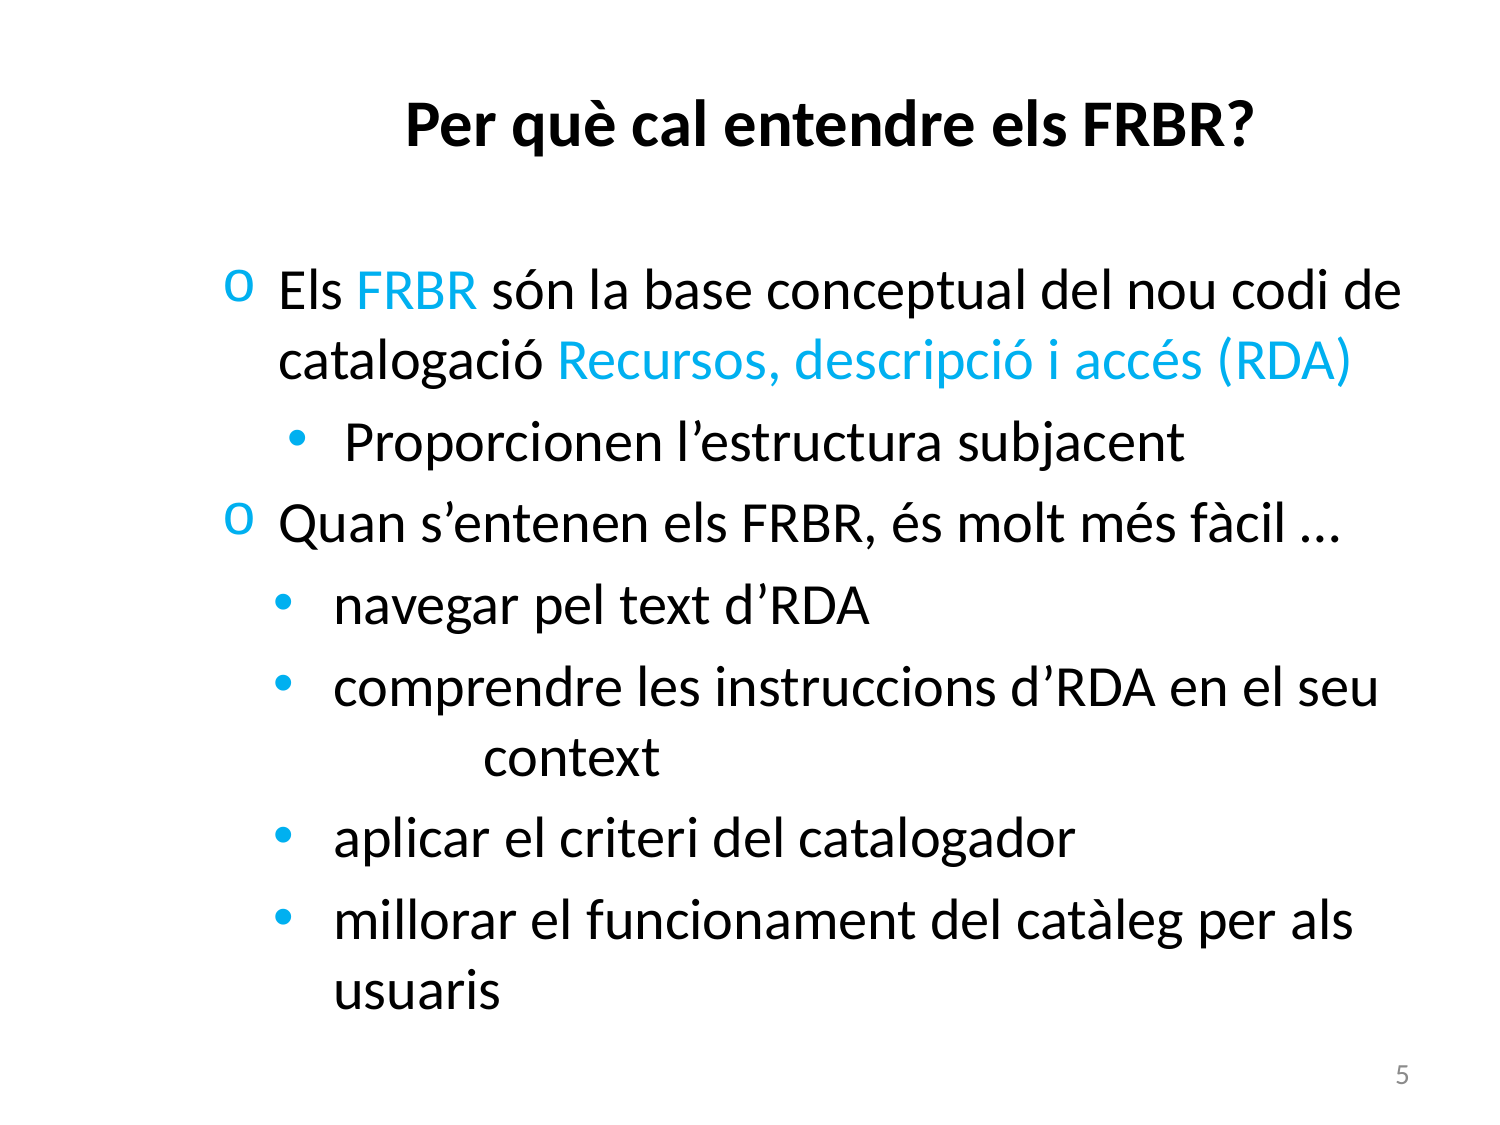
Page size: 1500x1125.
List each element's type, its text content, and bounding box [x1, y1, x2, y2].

list Els FRBR són la base conceptual del nou codi de catalogació Recursos, descripció i accés (RDA) Proporcionen l’estructura subjacent Quan s’entenen els FRBR, és molt més fàcil … navegar pel text d’RDA comprendre les instruccions d’RDA en el seu context aplicar el criteri del catalogador millorar el funcionament del catàleg per als usuaris [206, 243, 1432, 994]
slide_number 5 [1074, 1042, 1425, 1103]
title Per què cal entendre els FRBR? [237, 50, 1425, 197]
